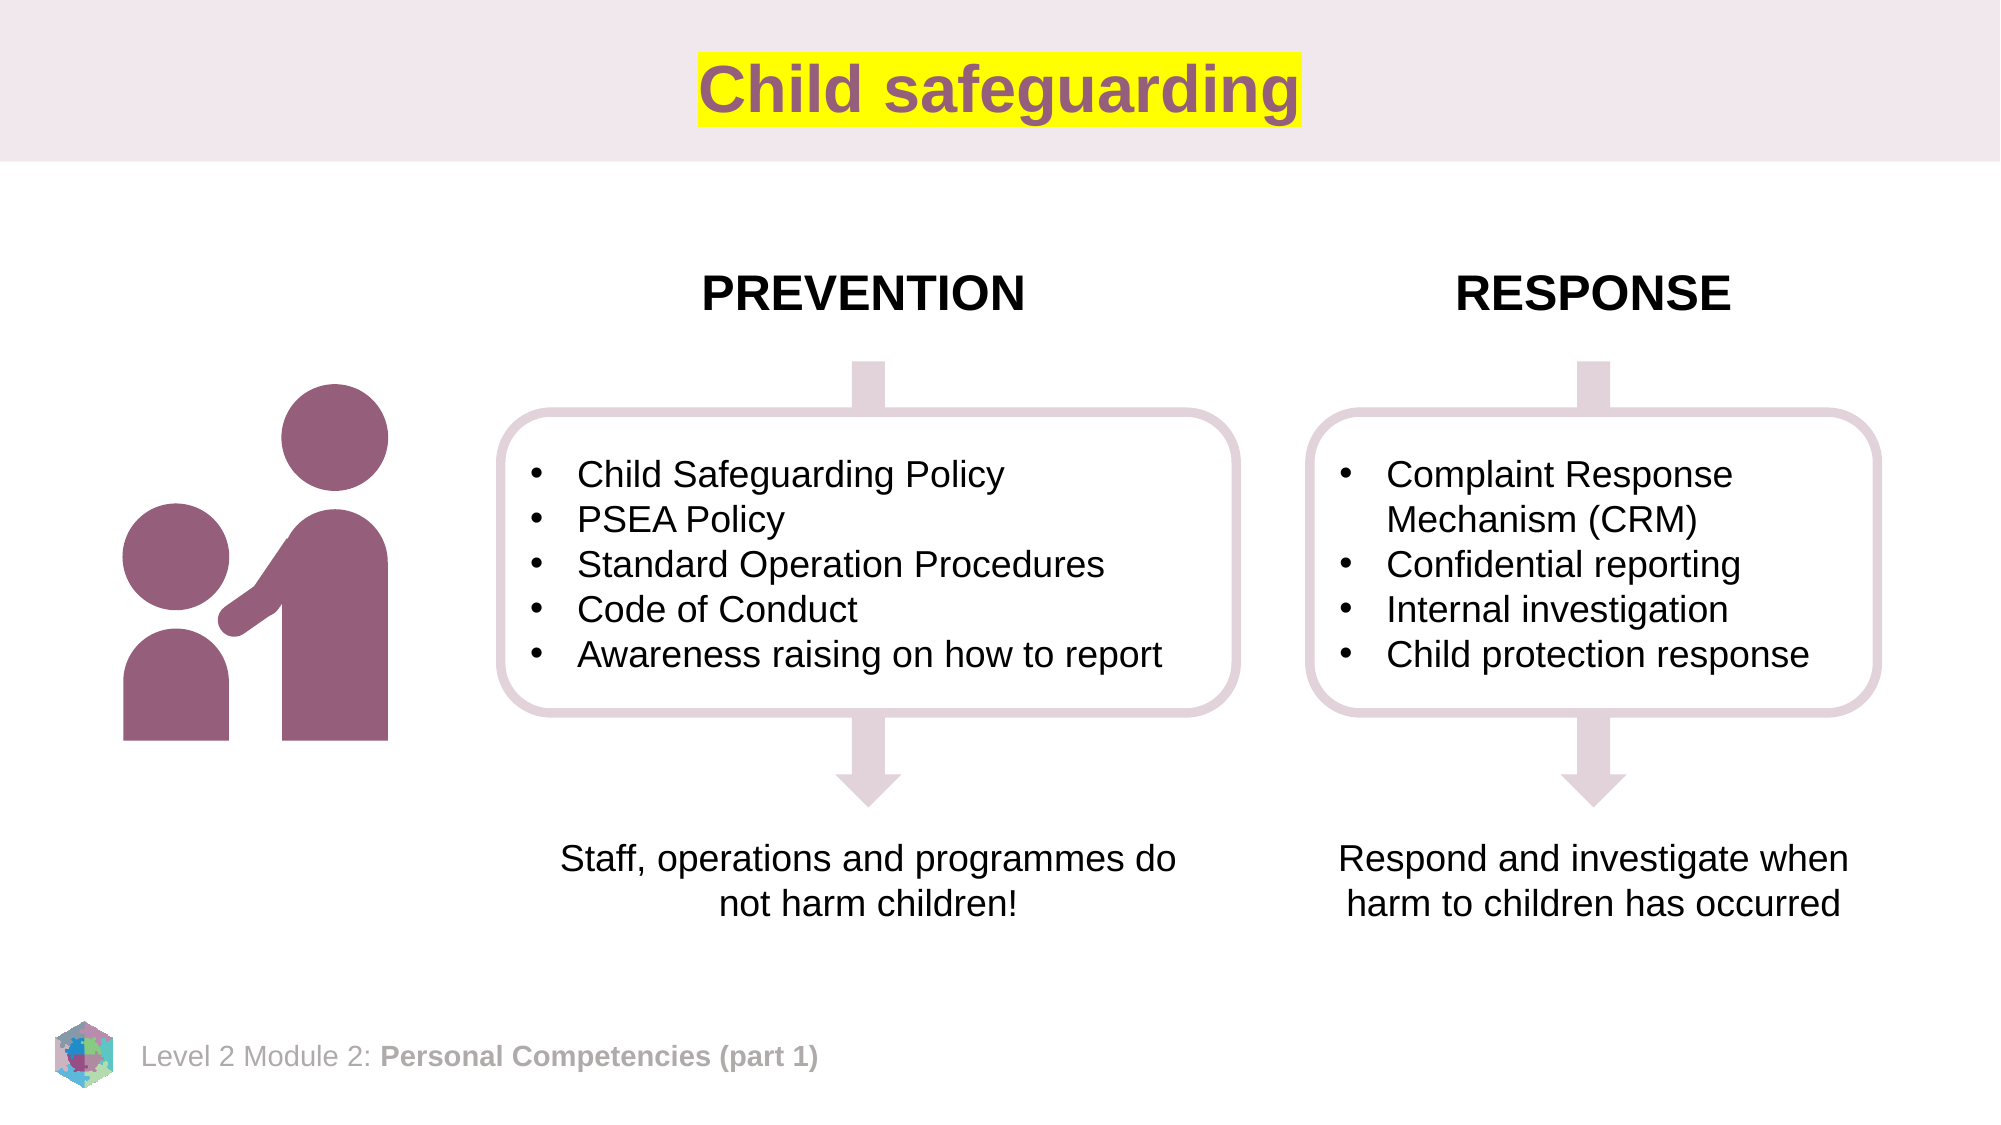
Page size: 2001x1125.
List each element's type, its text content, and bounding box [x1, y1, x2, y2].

title Child safeguarding [137, 19, 1863, 163]
text_box Complaint Response Mechanism (CRM) Confidential reporting Internal investigation Child protection response [1308, 411, 1879, 714]
text_box [1576, 360, 1612, 411]
text_box Staff, operations and programmes do not harm children! [525, 826, 1211, 932]
text_box [832, 714, 905, 809]
picture [55, 1021, 113, 1088]
text_box Respond and investigate when harm to children has occurred [1285, 826, 1902, 932]
text_box RESPONSE [1326, 253, 1861, 328]
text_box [122, 384, 389, 741]
text_box [850, 360, 886, 411]
text_box PREVENTION [596, 253, 1131, 328]
text_box Child Safeguarding Policy PSEA Policy Standard Operation Procedures Code of Conduct Awareness raising on how to report [499, 411, 1238, 714]
text_box [1558, 714, 1630, 809]
